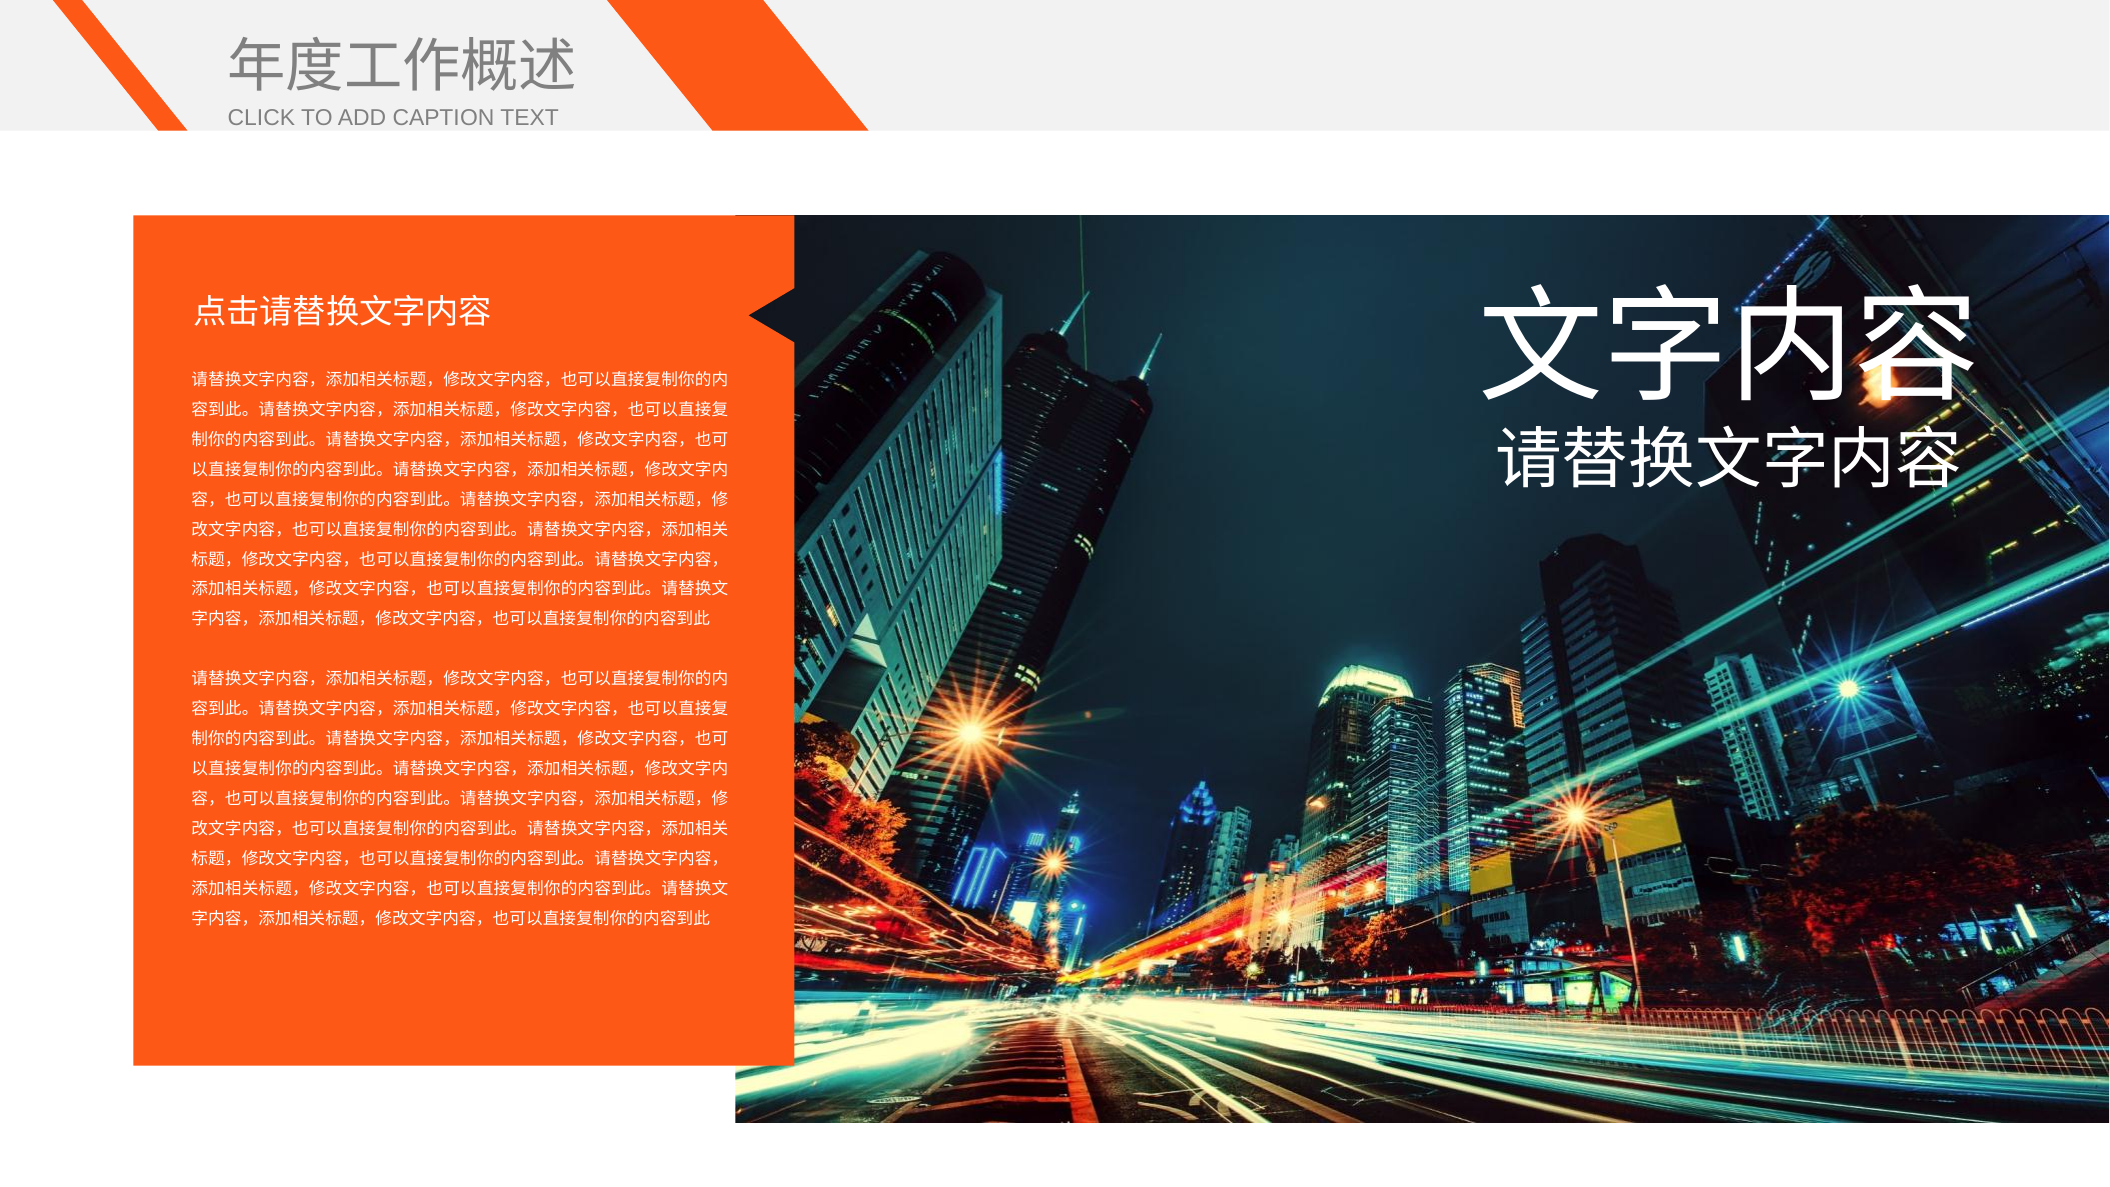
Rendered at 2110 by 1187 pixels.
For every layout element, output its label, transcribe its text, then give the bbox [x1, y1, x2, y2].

text_box CLICK TO ADD CAPTION TEXT [227, 102, 607, 131]
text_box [133, 215, 795, 1066]
text_box 请替换文字内容 [1495, 415, 1978, 496]
text_box 年度工作概述 [227, 27, 607, 98]
text_box [734, 214, 2110, 1124]
text_box 文字内容 [1478, 265, 1980, 416]
